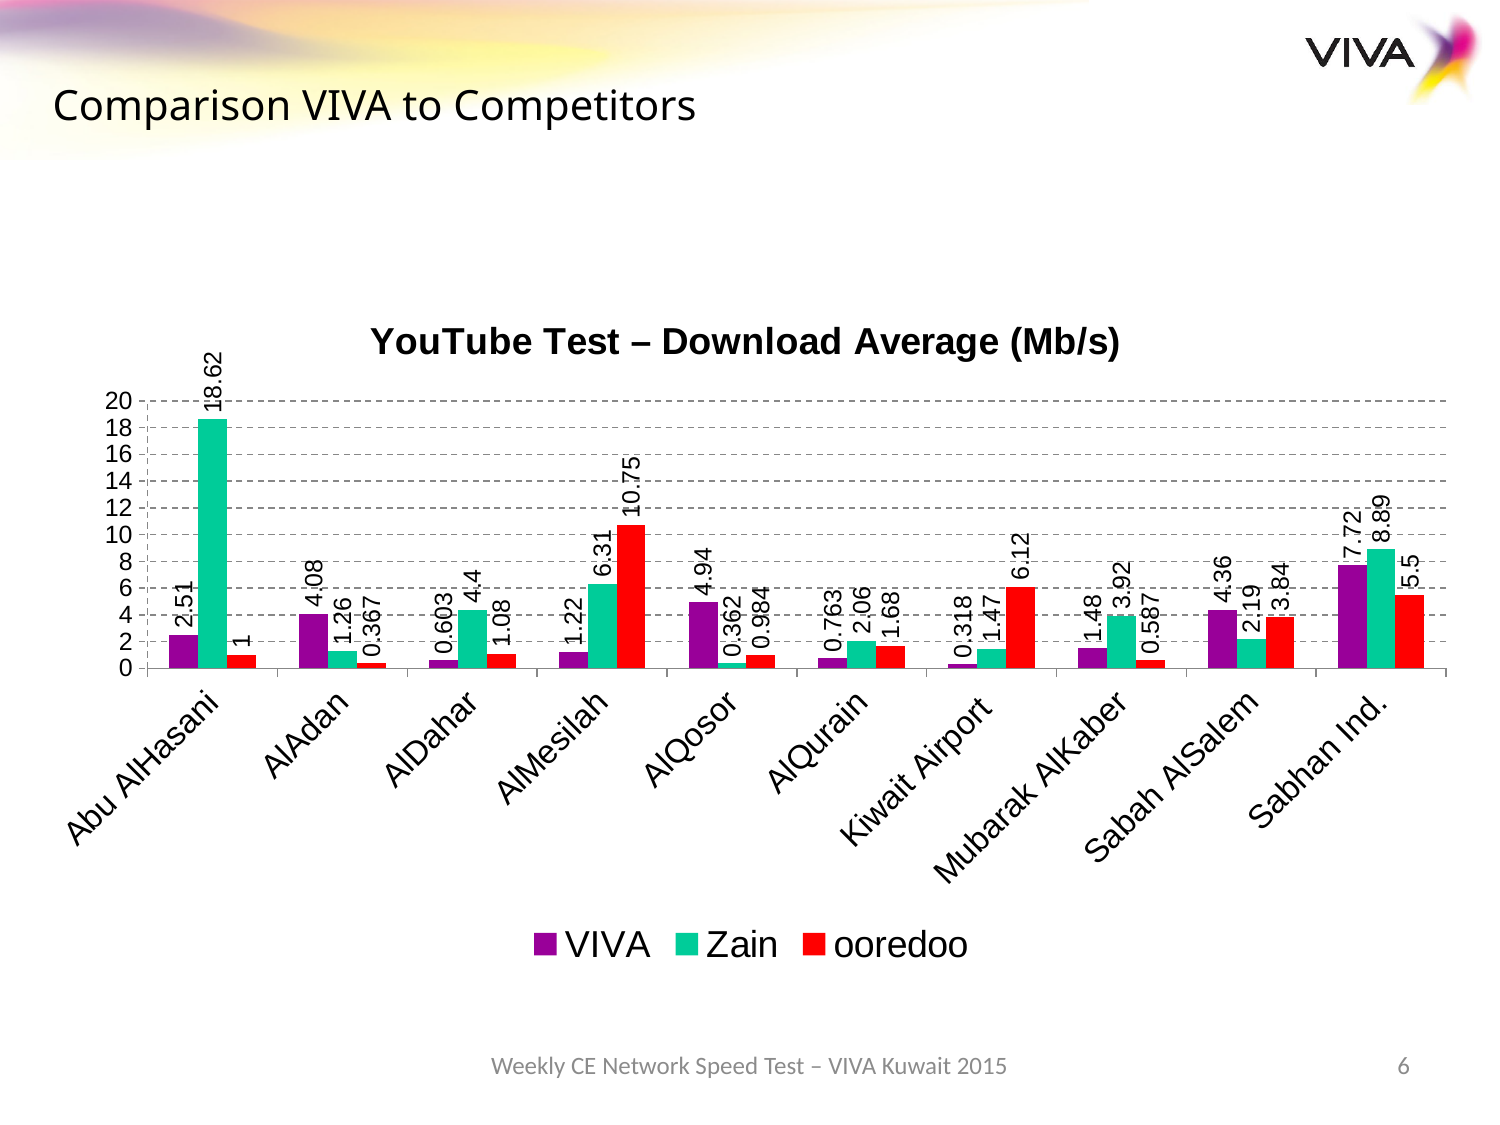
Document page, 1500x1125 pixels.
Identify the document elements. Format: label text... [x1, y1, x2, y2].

picture [1300, 12, 1485, 105]
chart [27, 287, 1476, 974]
text_box 6 [1074, 1042, 1425, 1103]
text_box Weekly CE Network Speed Test – VIVA Kuwait 2015 [205, 1042, 1074, 1103]
picture [0, 0, 1089, 160]
text_box Comparison VIVA to Competitors [37, 24, 1278, 184]
